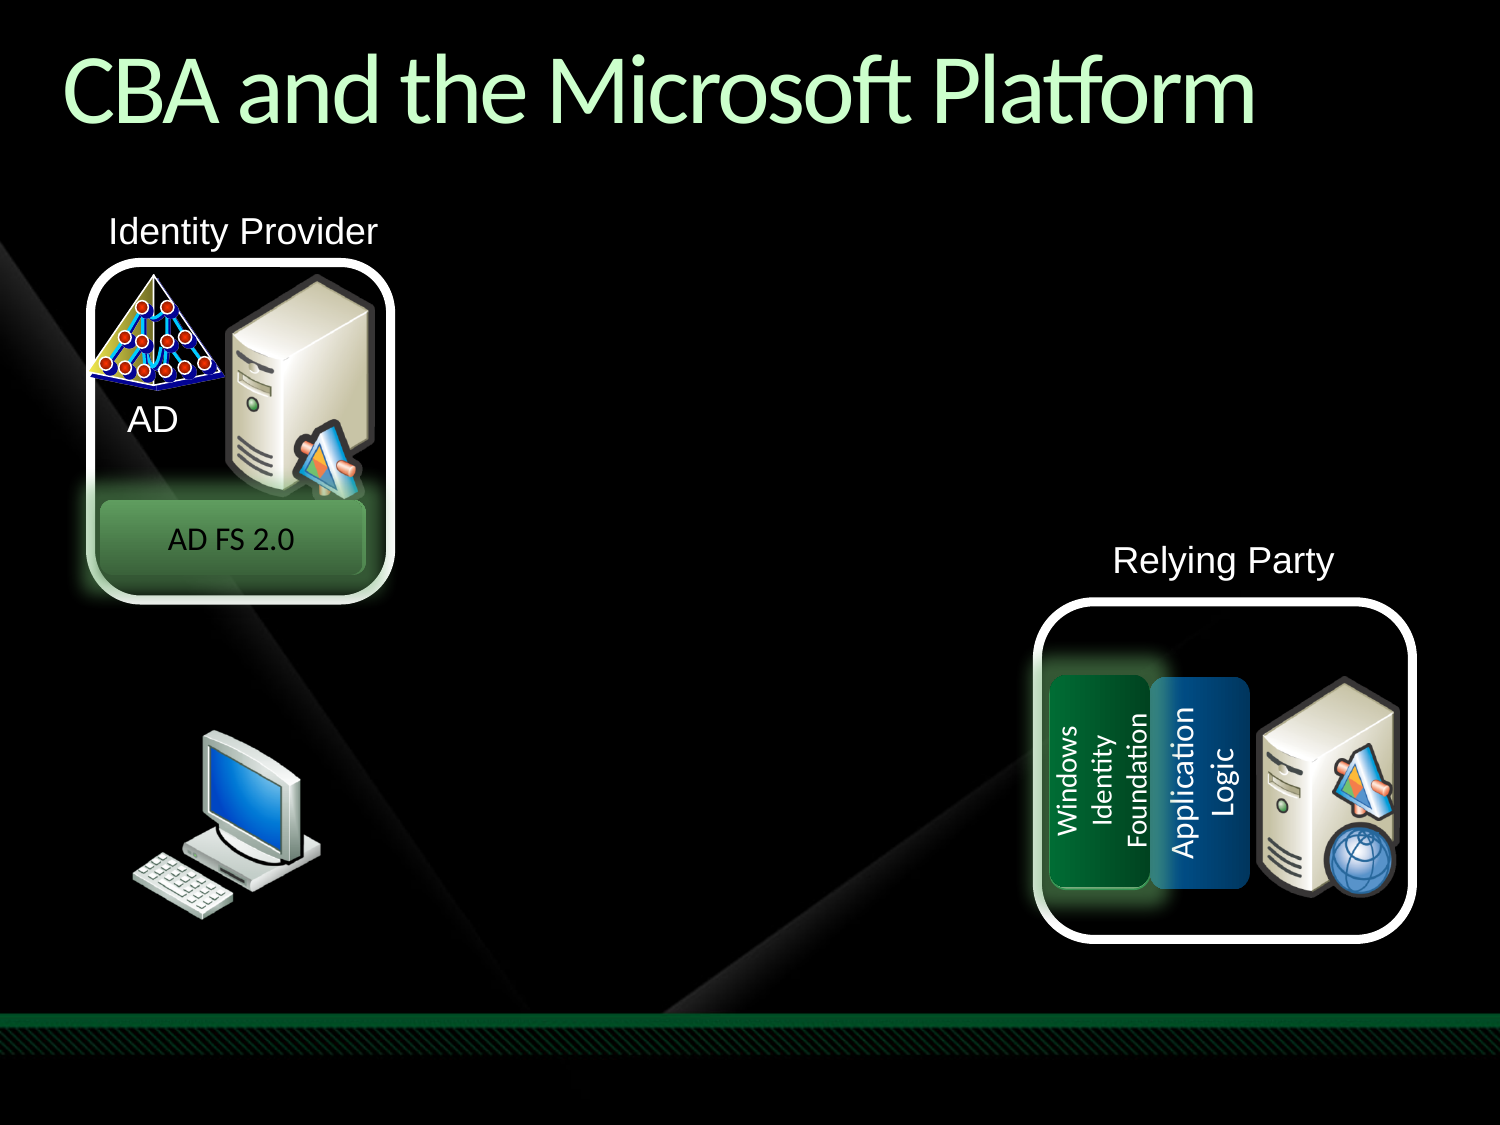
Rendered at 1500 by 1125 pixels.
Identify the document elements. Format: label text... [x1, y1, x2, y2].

title CBA and the Microsoft Platform [62, 37, 1438, 147]
text_box Relying Party [1097, 528, 1350, 589]
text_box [1255, 676, 1401, 898]
text_box Identity Provider [93, 199, 394, 260]
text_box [87, 274, 221, 386]
text_box [1033, 597, 1417, 944]
text_box [101, 260, 396, 554]
text_box [86, 396, 218, 473]
picture [0, 0, 1500, 1125]
text_box Windows Identity Foundation [1050, 675, 1150, 888]
text_box AD FS 2.0 [99, 499, 363, 575]
text_box AD [112, 398, 194, 448]
text_box Application Logic [1181, 676, 1250, 890]
